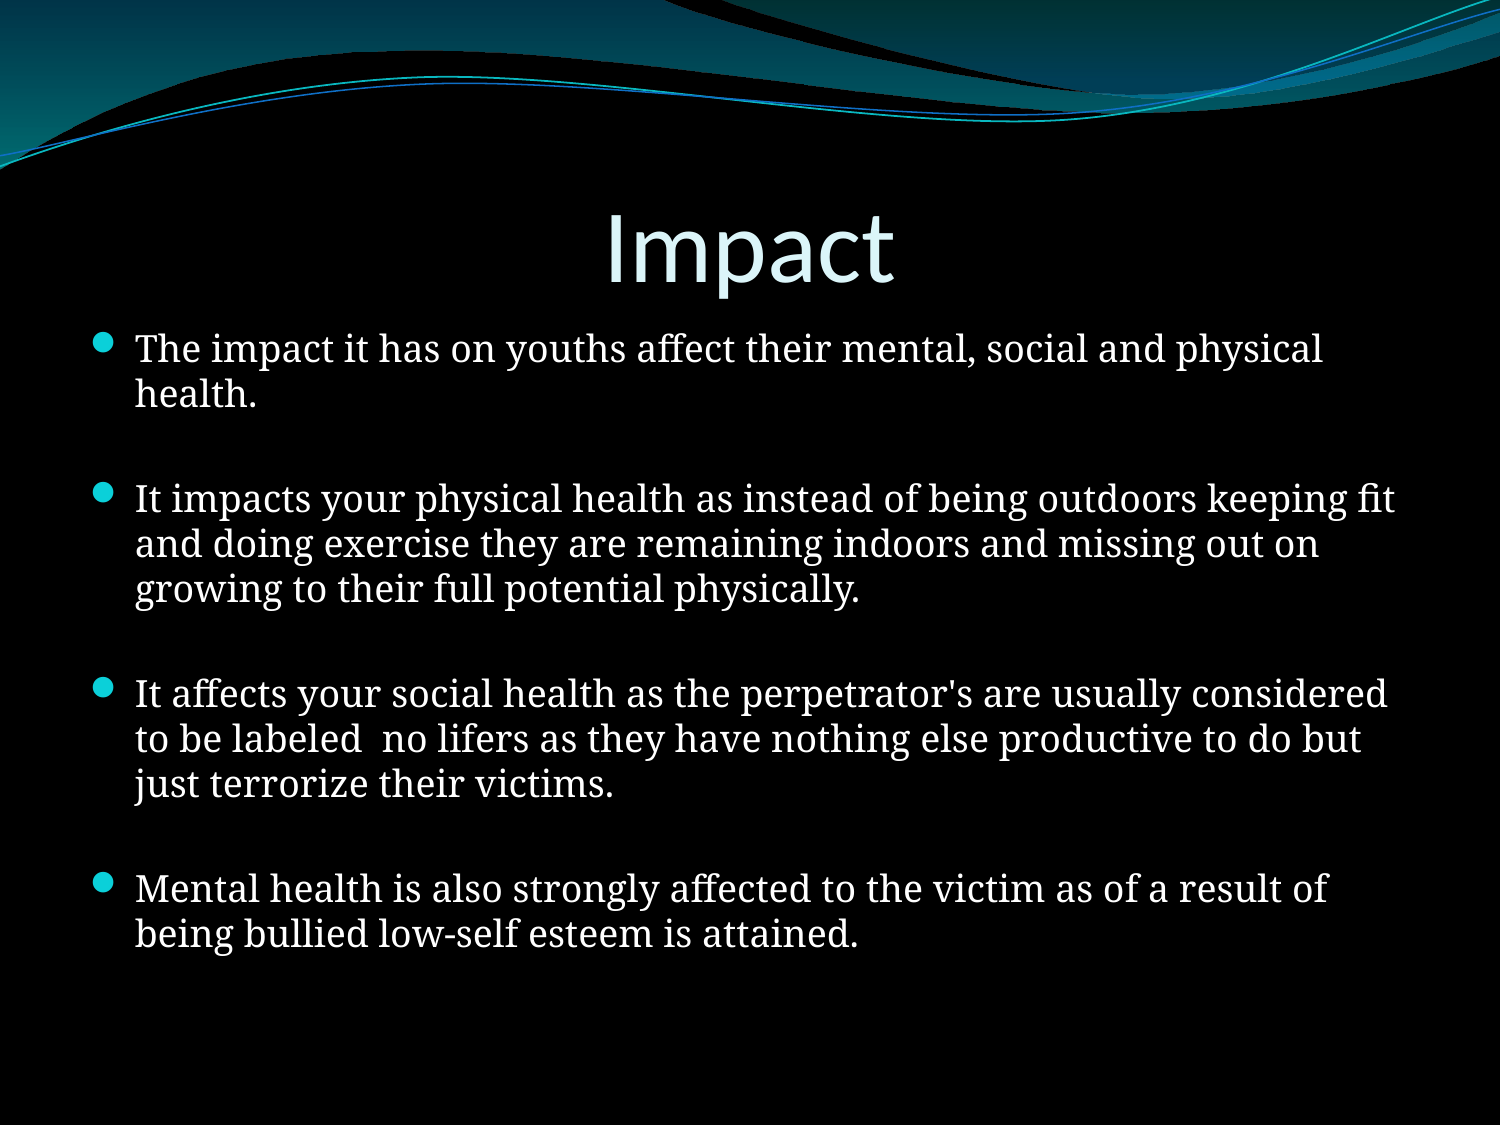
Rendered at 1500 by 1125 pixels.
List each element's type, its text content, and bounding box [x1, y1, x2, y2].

list The impact it has on youths affect their mental, social and physical health. It impacts your physical health as instead of being outdoors keeping fit and doing exercise they are remaining indoors and missing out on growing to their full potential physically. It affects your social health as the perpetrator's are usually considered to be labeled no lifers as they have nothing else productive to do but just terrorize their victims. Mental health is also strongly affected to the victim as of a result of being bullied low-self esteem is attained. [75, 317, 1425, 1038]
title Impact [75, 115, 1425, 303]
